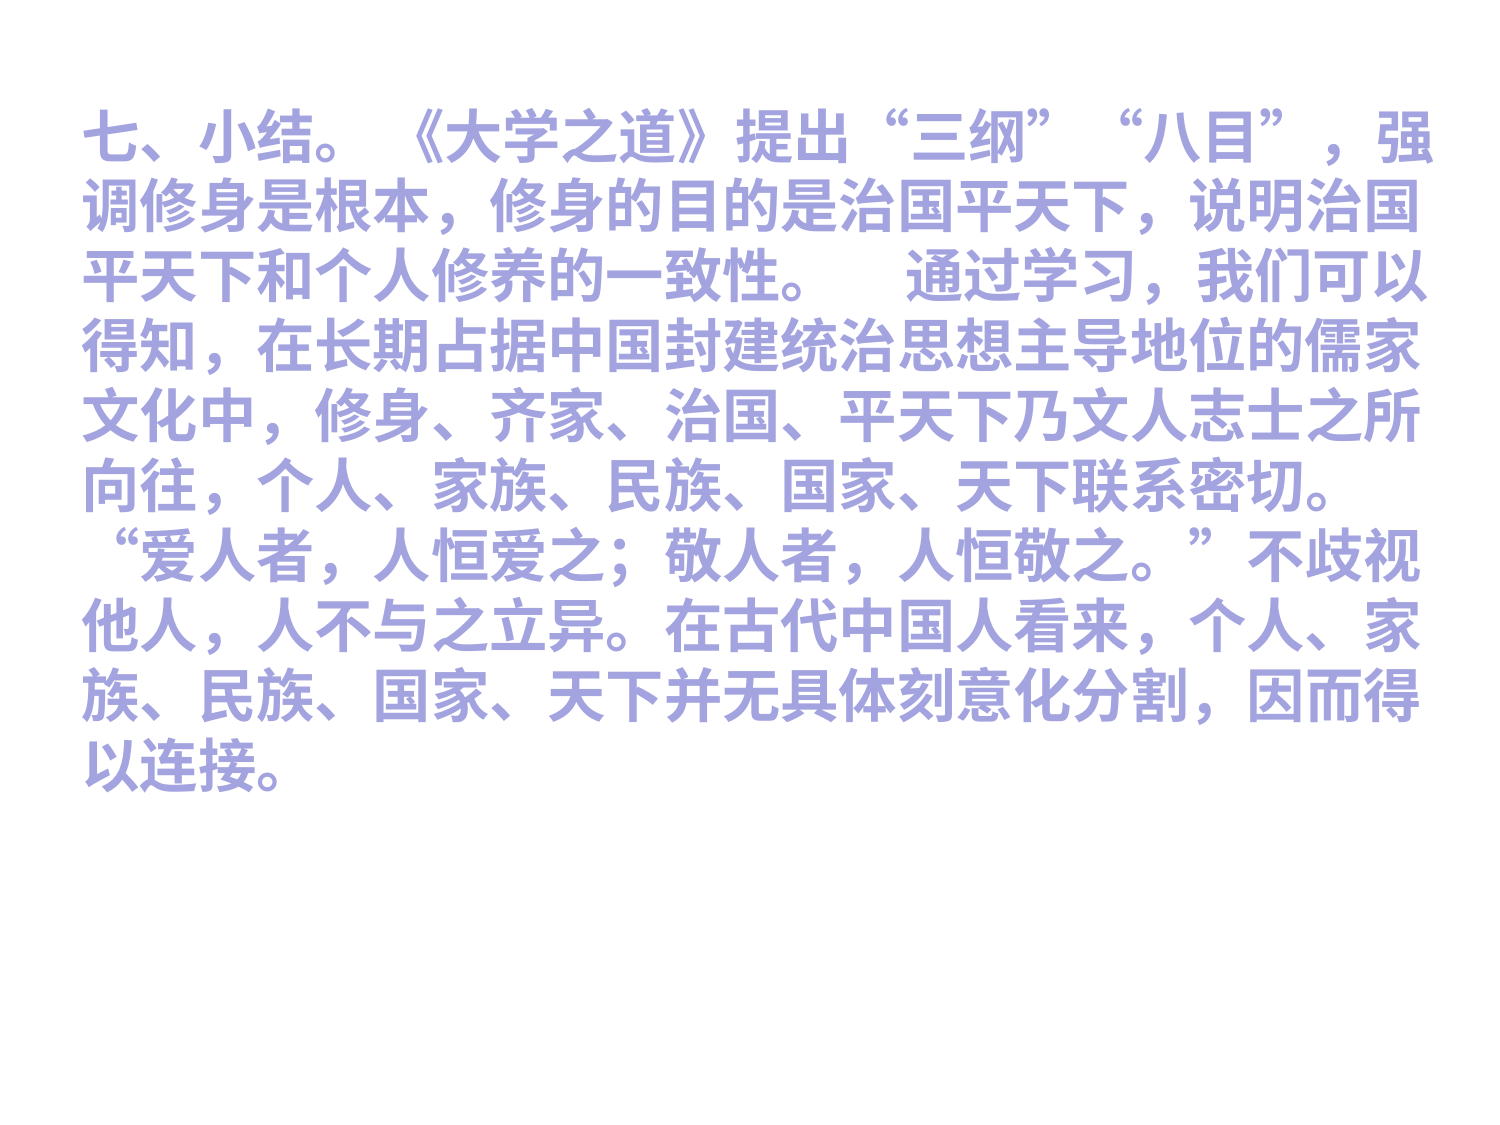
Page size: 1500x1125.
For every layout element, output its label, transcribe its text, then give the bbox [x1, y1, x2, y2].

text_box 七、小结。 《大学之道》提出“三纲”“八目”，强调修身是根本，修身的目的是治国平天下，说明治国平天下和个人修养的一致性。 通过学习，我们可以得知，在长期占据中国封建统治思想主导地位的儒家文化中，修身、齐家、治国、平天下乃文人志士之所向往，个人、家族、民族、国家、天下联系密切。“爱人者，人恒爱之；敬人者，人恒敬之。”不歧视他人，人不与之立异。在古代中国人看来，个人、家族、民族、国家、天下并无具体刻意化分割，因而得以连接。 [66, 92, 1453, 877]
